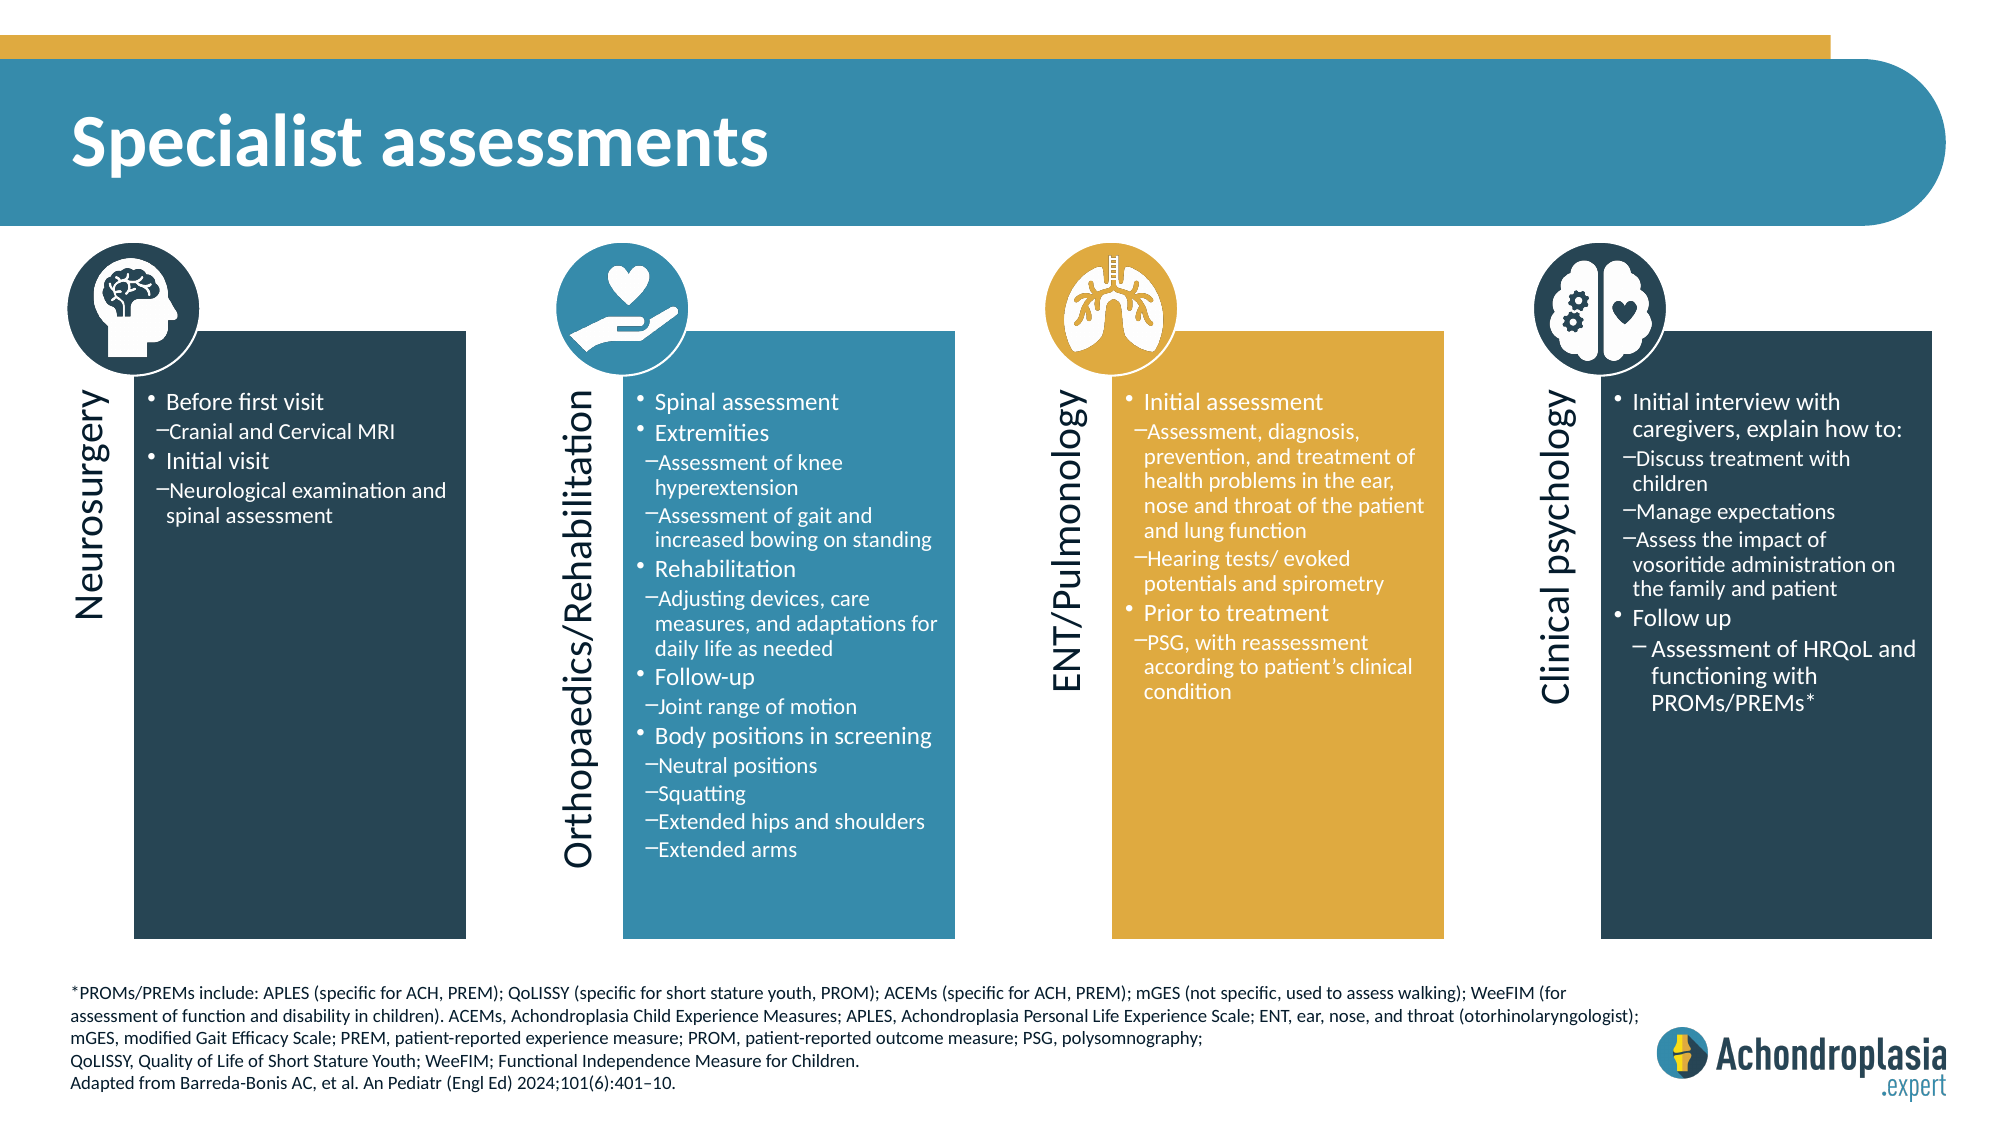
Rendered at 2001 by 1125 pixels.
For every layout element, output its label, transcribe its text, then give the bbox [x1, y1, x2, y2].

picture [563, 248, 683, 367]
title Specialist assessments [56, 59, 1888, 199]
picture [76, 248, 195, 367]
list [55, 199, 1945, 982]
picture [1535, 245, 1666, 376]
picture [1054, 244, 1173, 363]
picture [1656, 1027, 1947, 1102]
footer *PROMs/PREMs include: APLES (specific for ACH, PREM); QoLISSY (specific for short stature youth, PROM); ACEMs (specific for ACH, PREM); mGES (not specific, used to assess walking); WeeFIM (for assessment of function and disability in children). ACEMs, Achondroplasia Child Experience Measures; APLES, Achondroplasia Personal Life Experience Scale; ENT, ear, nose, and throat (otorhinolaryngologist); mGES, modified Gait Efficacy Scale; PREM, patient-reported experience measure; PROM, patient-reported outcome measure; PSG, polysomnography; QoLISSY, Quality of Life of Short Stature Youth; WeeFIM; Functional Independence Measure for Children. Adapted from Barreda-Bonis AC, et al. An Pediatr (Engl Ed) 2024;101(6):401–10. [55, 1005, 1656, 1102]
